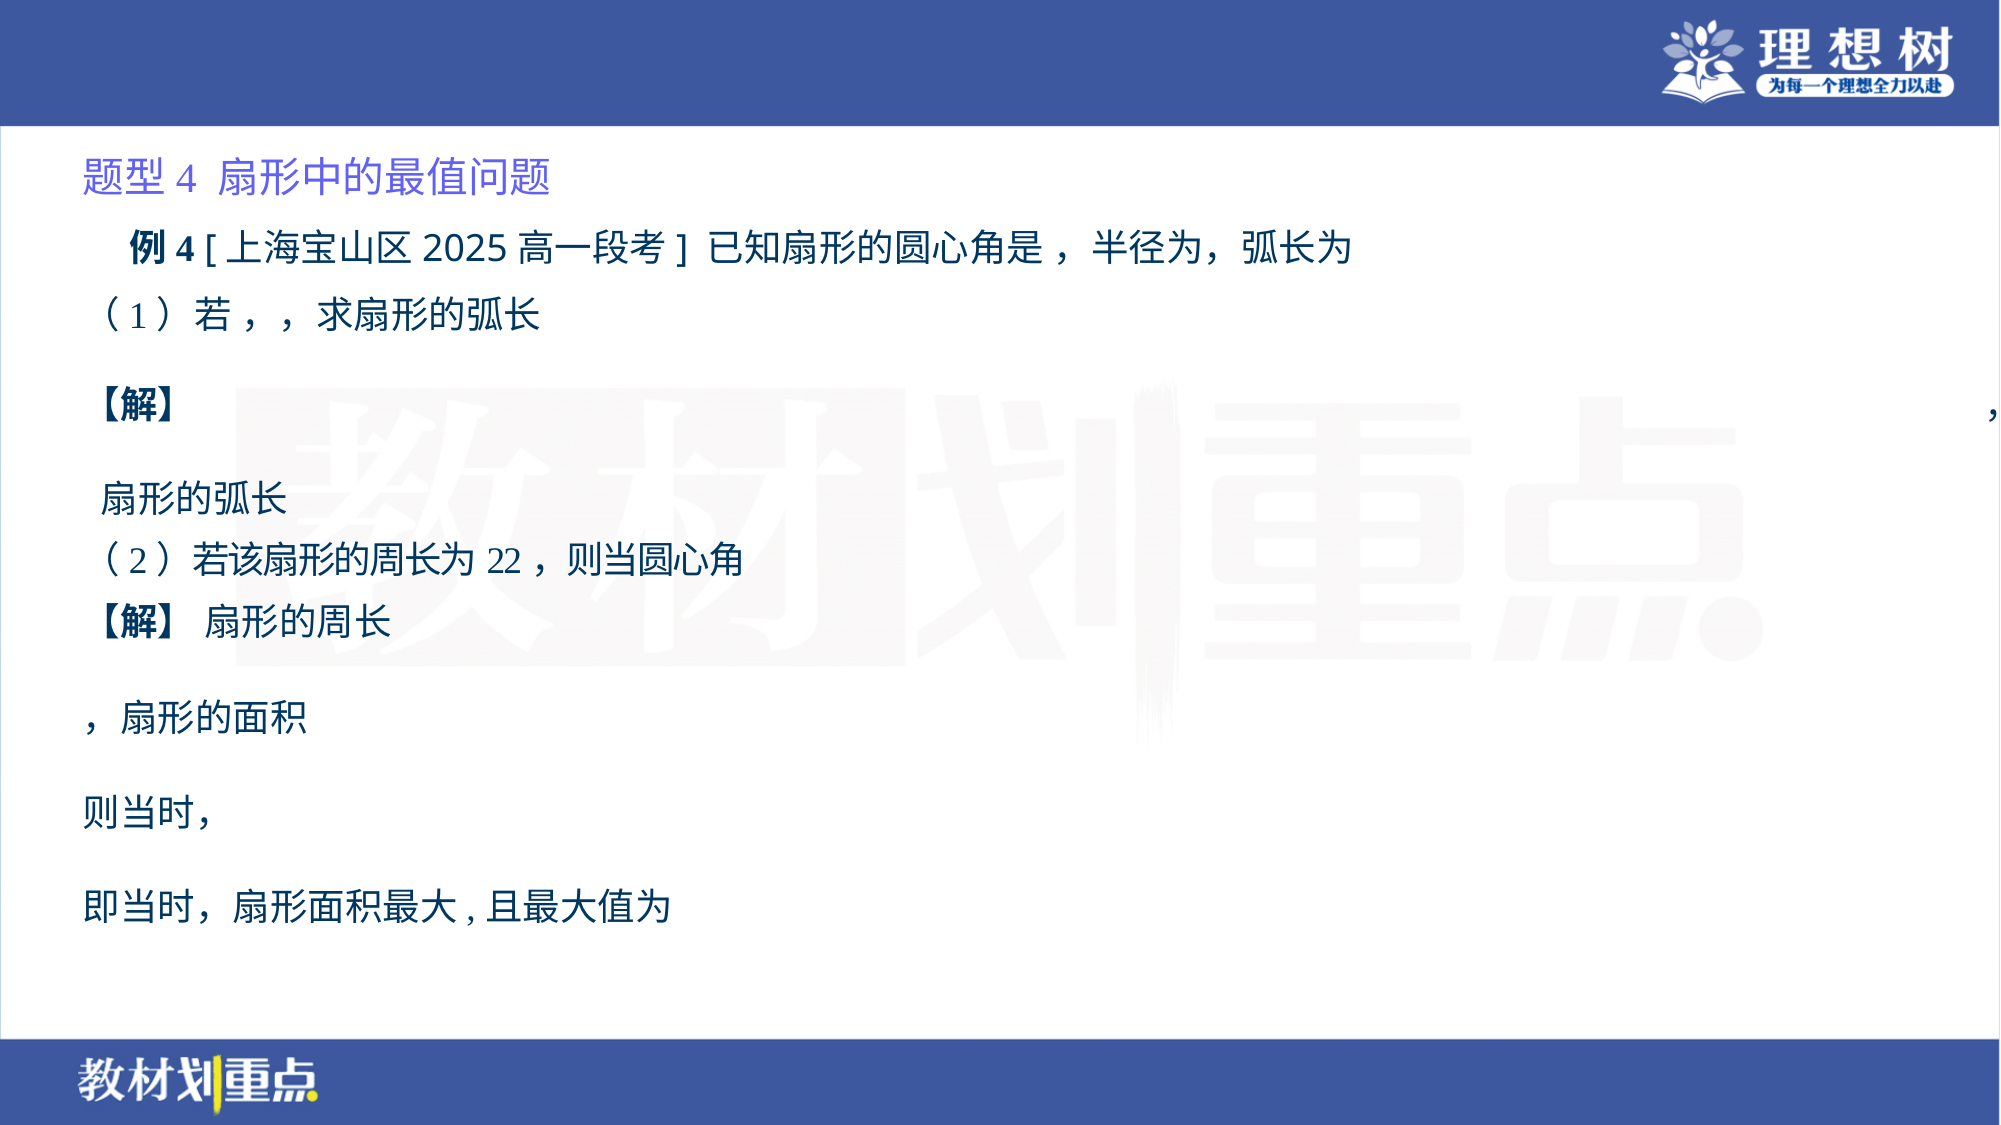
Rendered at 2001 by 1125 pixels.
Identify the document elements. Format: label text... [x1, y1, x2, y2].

text_box 题型4 扇形中的最值问题 [82, 129, 1817, 264]
picture [0, 0, 2000, 1125]
